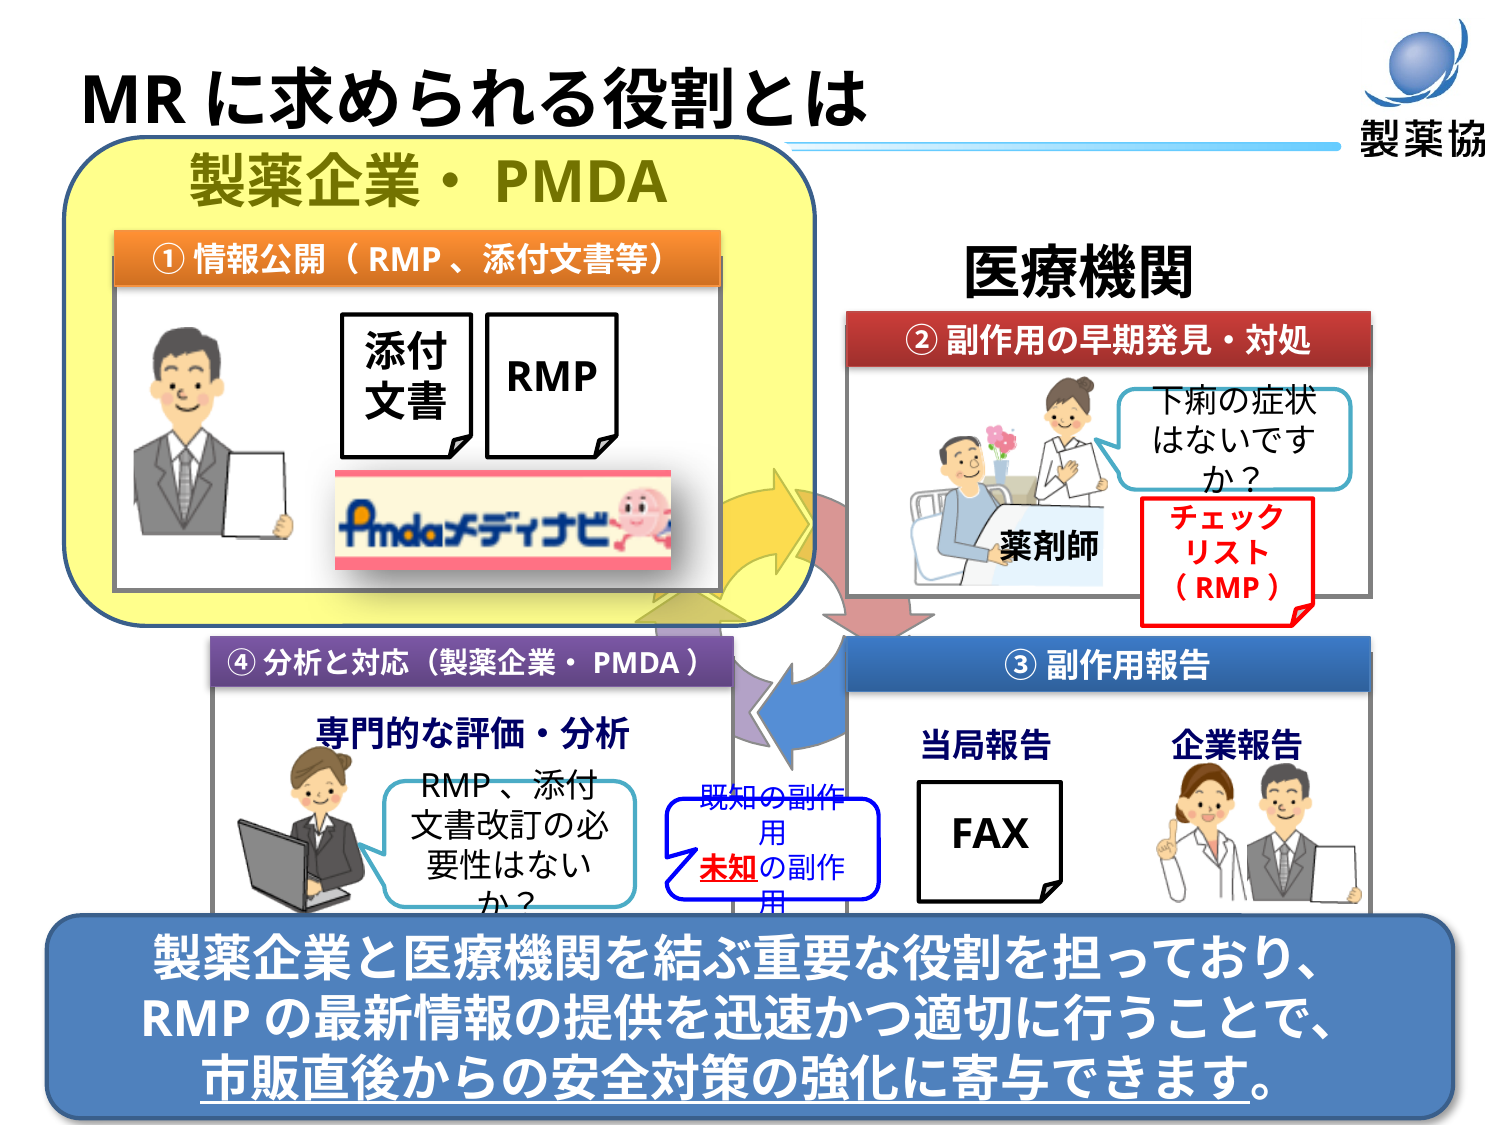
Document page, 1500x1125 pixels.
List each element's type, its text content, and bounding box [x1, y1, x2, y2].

picture [1361, 18, 1485, 157]
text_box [63, 136, 1371, 918]
text_box 製薬企業と医療機関を結ぶ重要な役割を担っており、 RMPの最新情報の提供を迅速かつ適切に行うことで、 市販直後からの安全対策の強化に寄与できます。 [44, 913, 1456, 1121]
title MRに求められる役割とは [63, 49, 1326, 136]
